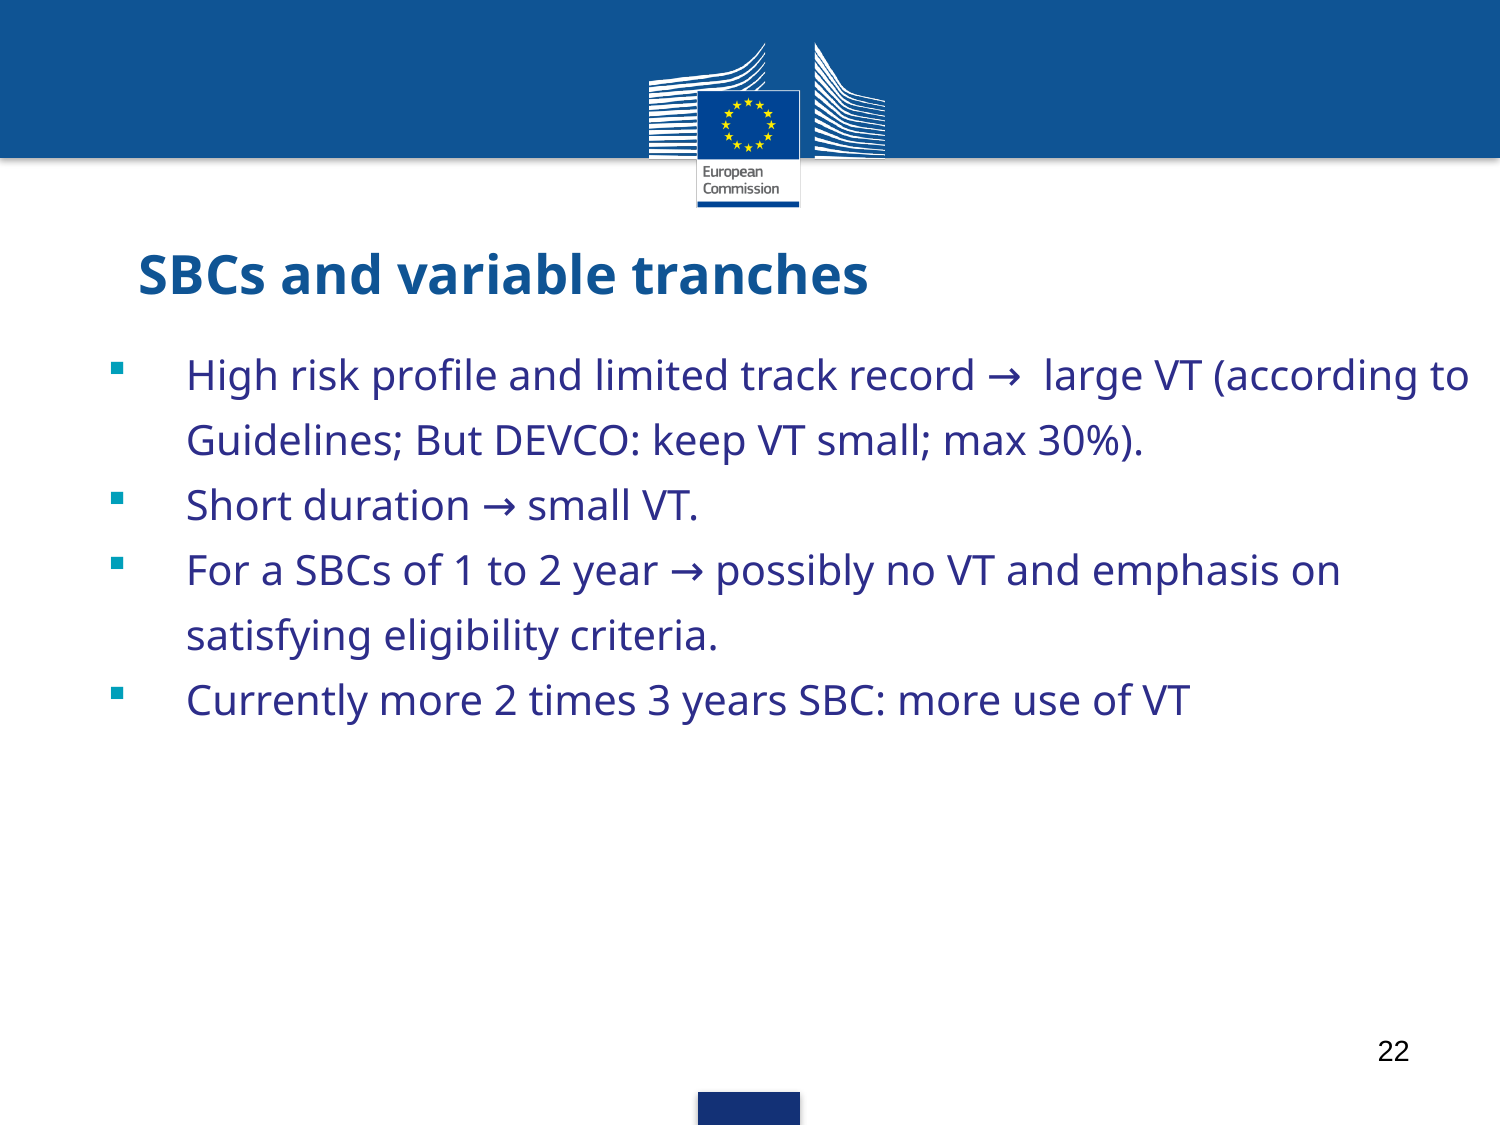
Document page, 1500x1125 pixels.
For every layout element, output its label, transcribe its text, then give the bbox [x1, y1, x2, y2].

picture [649, 42, 885, 208]
list High risk profile and limited track record → large VT (according to Guidelines; But DEVCO: keep VT small; max 30%). Short duration → small VT. For a SBCs of 1 to 2 year → possibly no VT and emphasis on satisfying eligibility criteria. Currently more 2 times 3 years SBC: more use of VT [17, 326, 1500, 988]
slide_number 22 [1074, 1024, 1425, 1103]
title SBCs and variable tranches [64, 219, 1415, 326]
